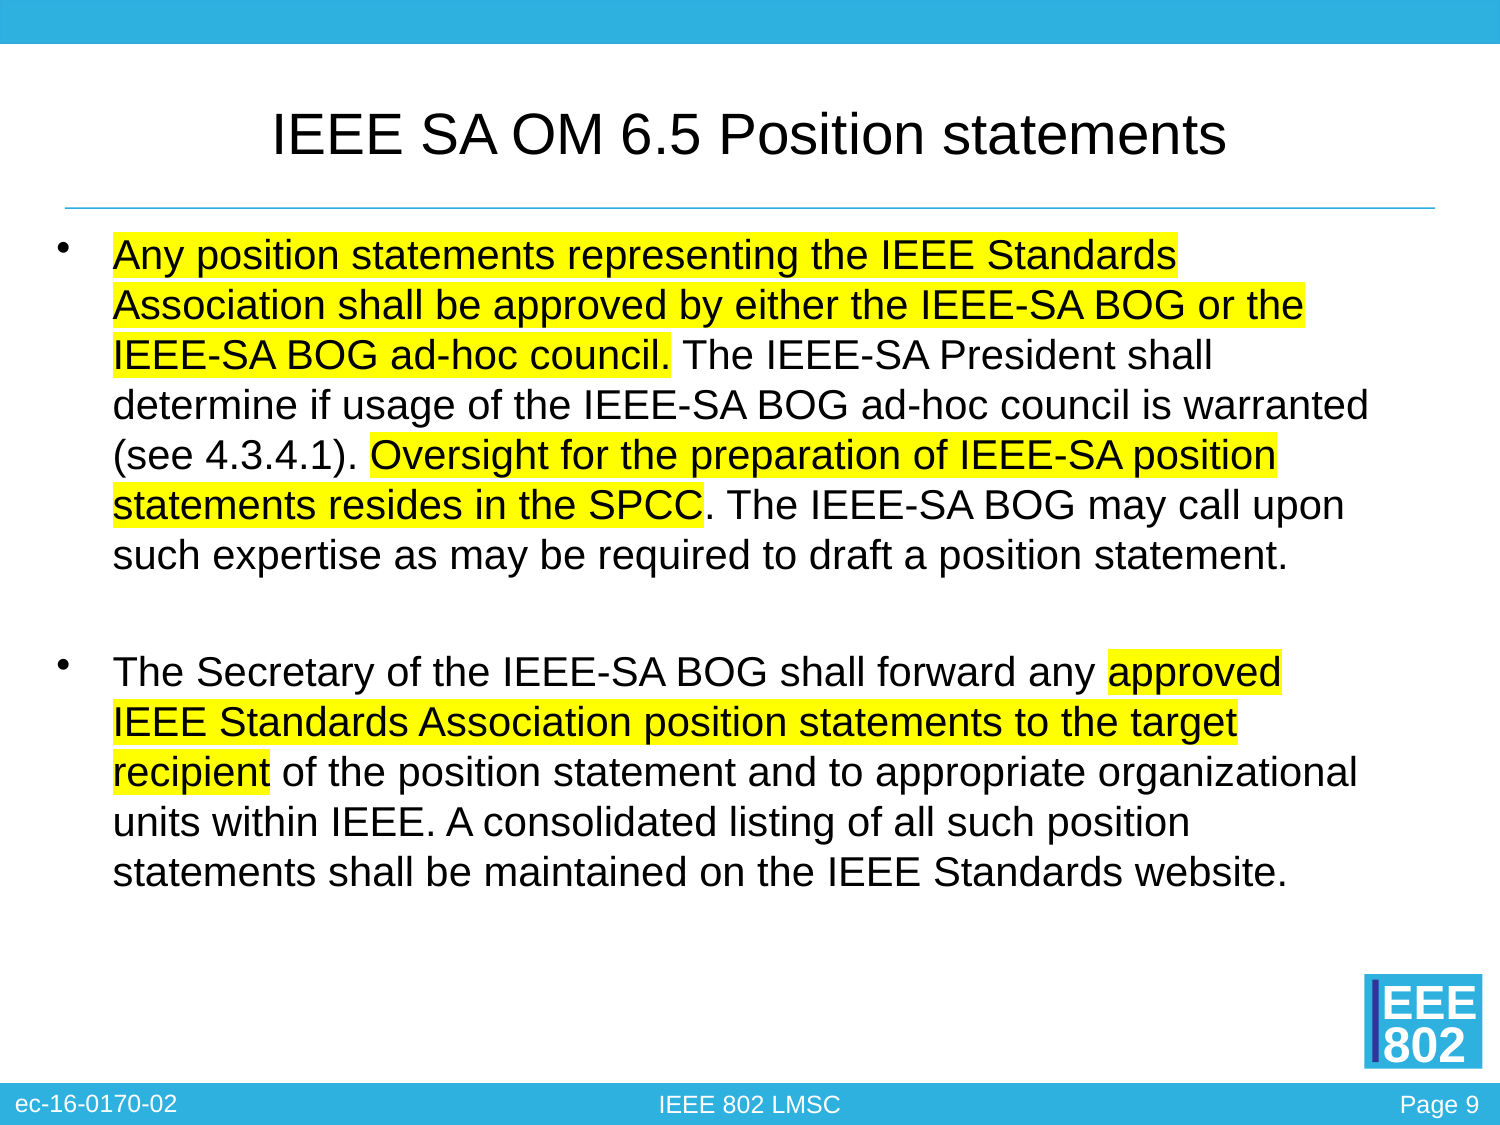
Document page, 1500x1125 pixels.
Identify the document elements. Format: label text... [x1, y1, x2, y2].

title IEEE SA OM 6.5 Position statements [75, 66, 1425, 197]
list Any position statements representing the IEEE Standards Association shall be approved by either the IEEE-SA BOG or the IEEE-SA BOG ad-hoc council. The IEEE-SA President shall determine if usage of the IEEE-SA BOG ad-hoc council is warranted (see 4.3.4.1). Oversight for the preparation of IEEE-SA position statements resides in the SPCC. The IEEE-SA BOG may call upon such expertise as may be required to draft a position statement. The Secretary of the IEEE-SA BOG shall forward any approved IEEE Standards Association position statements to the target recipient of the position statement and to appropriate organizational units within IEEE. A consolidated listing of all such position statements shall be maintained on the IEEE Standards website. [41, 220, 1392, 963]
